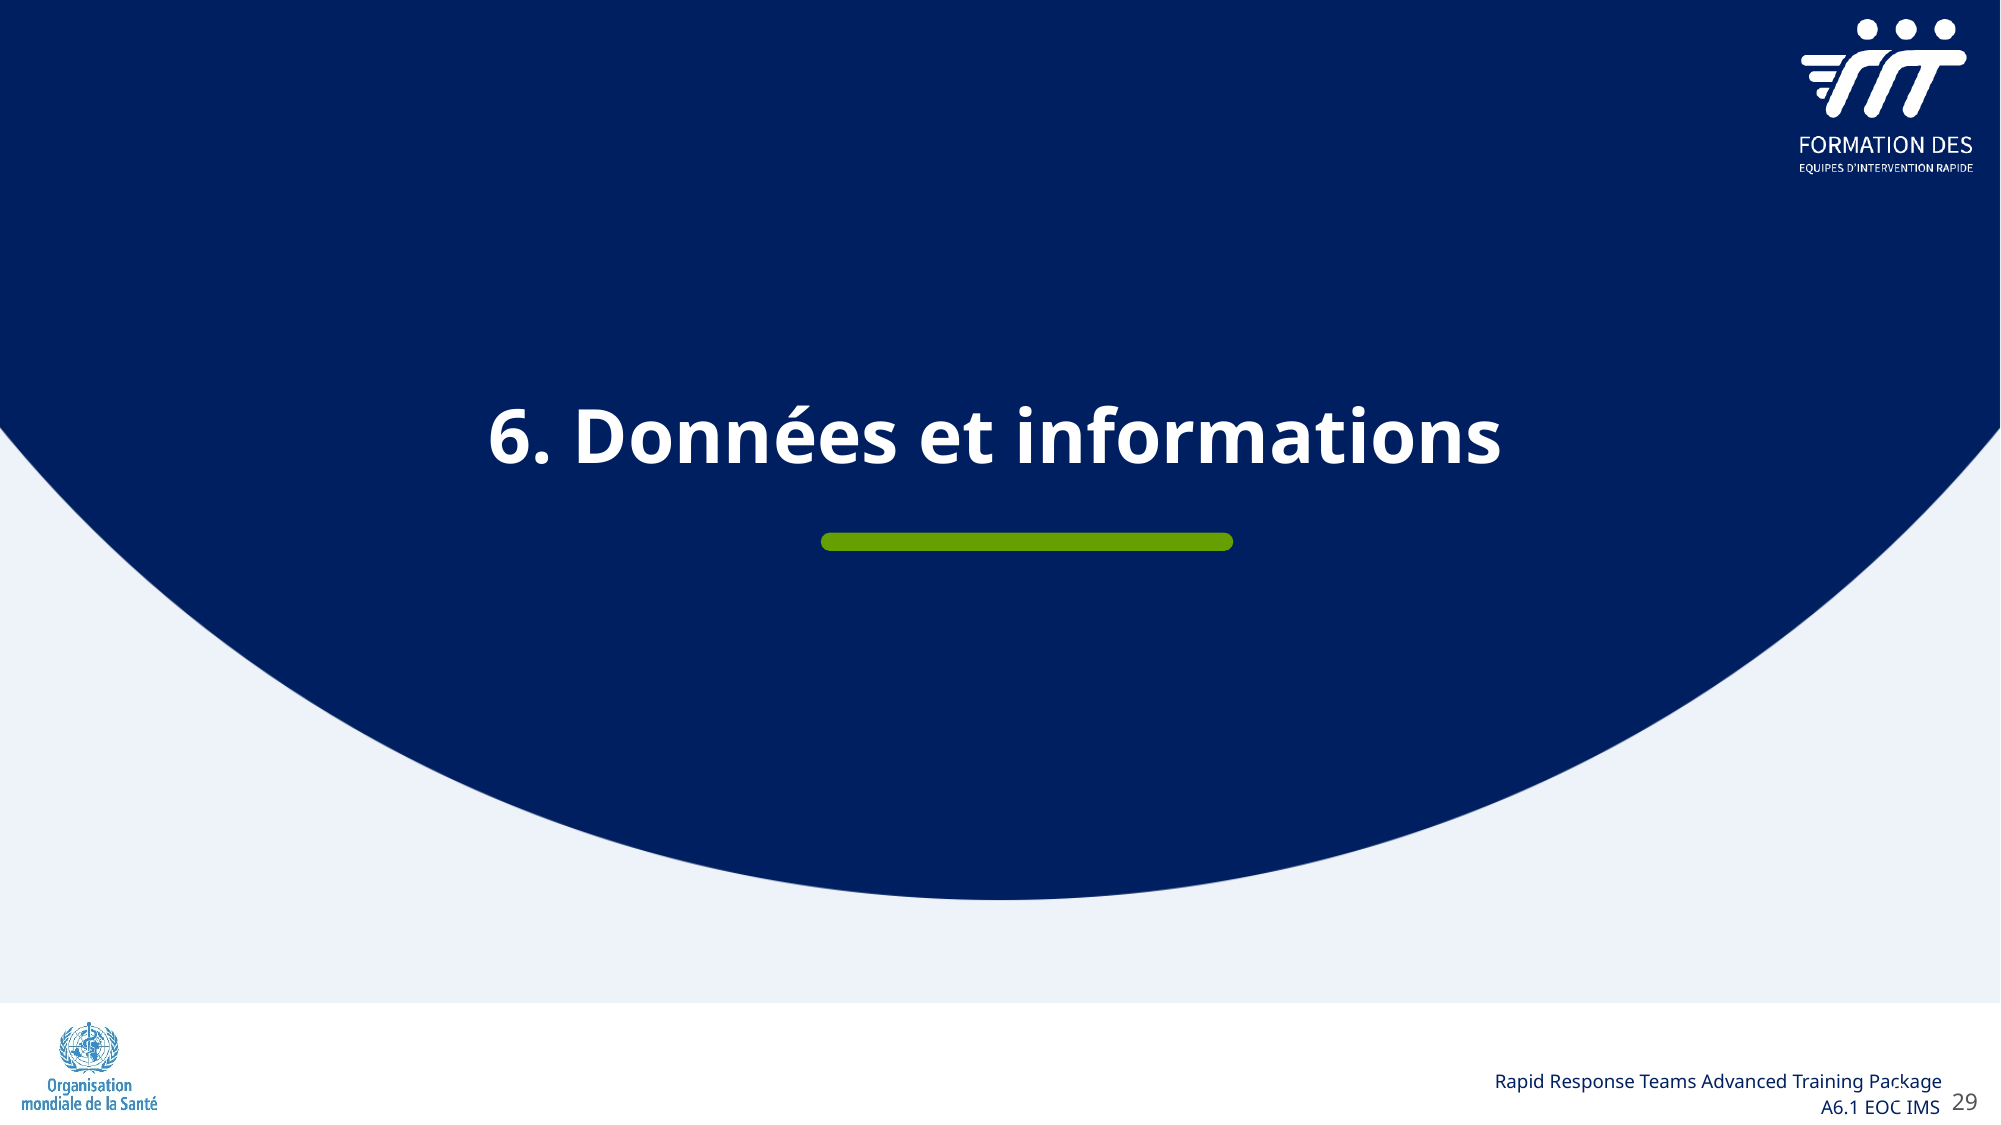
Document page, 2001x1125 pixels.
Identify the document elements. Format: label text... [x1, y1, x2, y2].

slide_number 29 [1882, 1037, 1930, 1092]
picture [0, 0, 2001, 1003]
list 6. Données et informations [27, 285, 1966, 594]
picture [20, 1020, 158, 1111]
